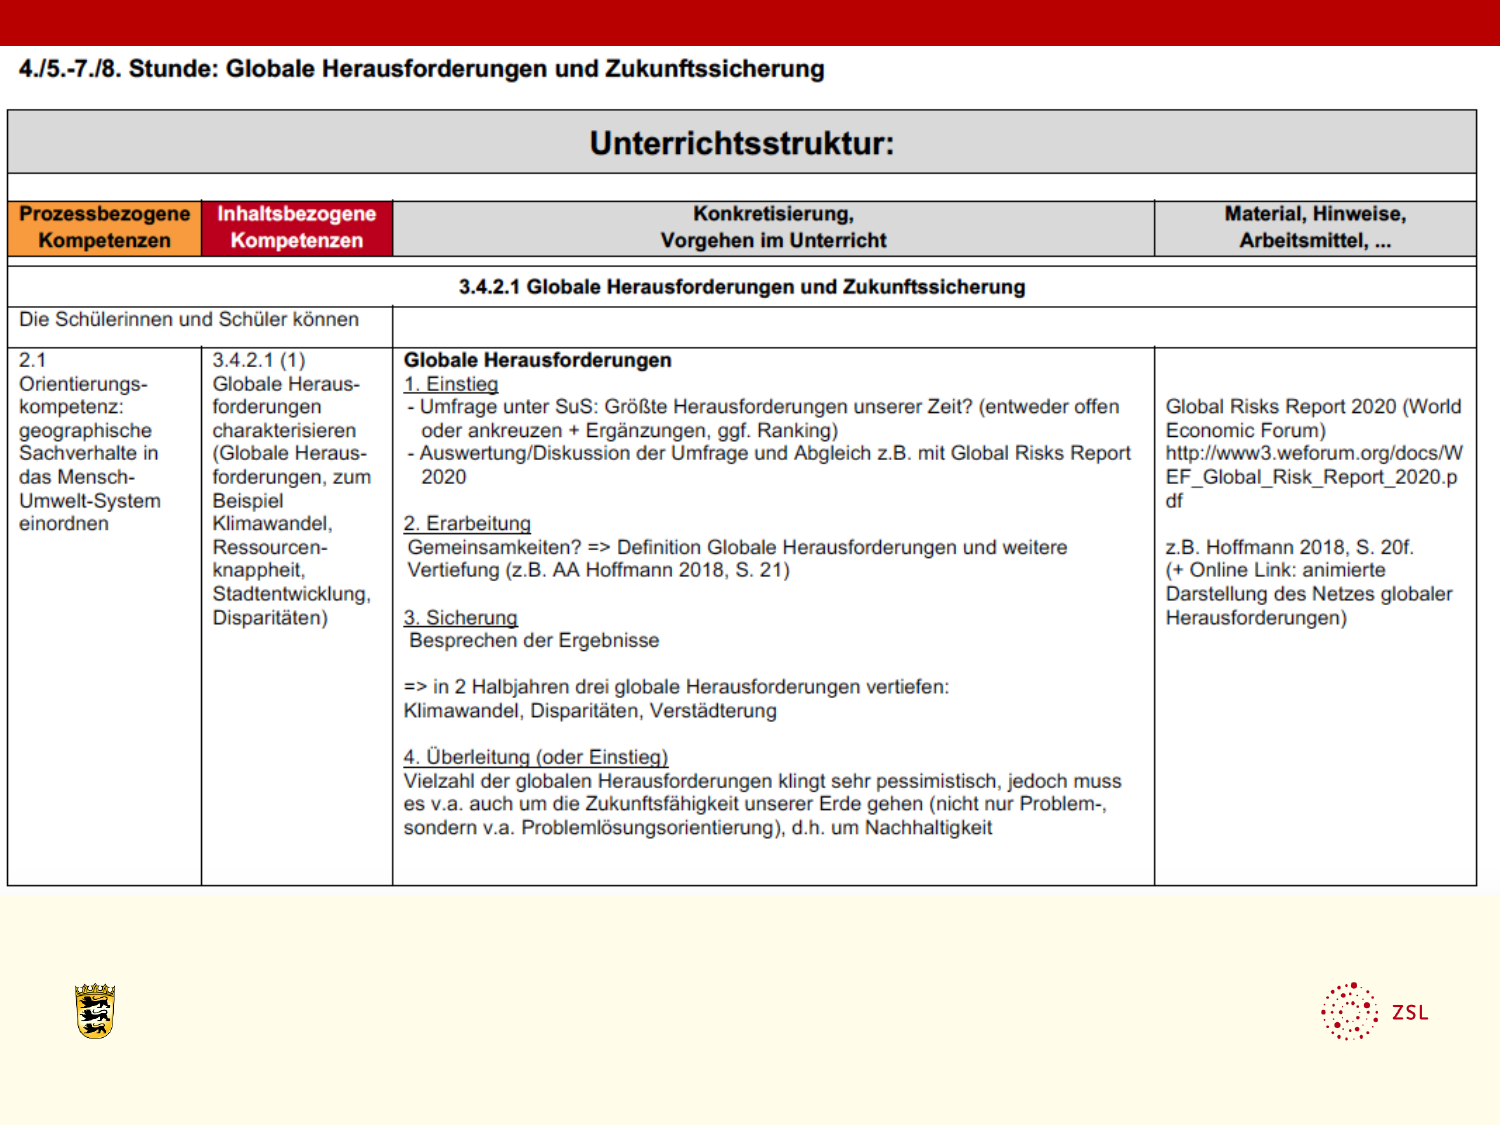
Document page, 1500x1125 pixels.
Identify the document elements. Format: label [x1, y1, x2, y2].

picture [73, 981, 117, 1041]
picture [1320, 981, 1429, 1041]
picture [0, 46, 1500, 895]
